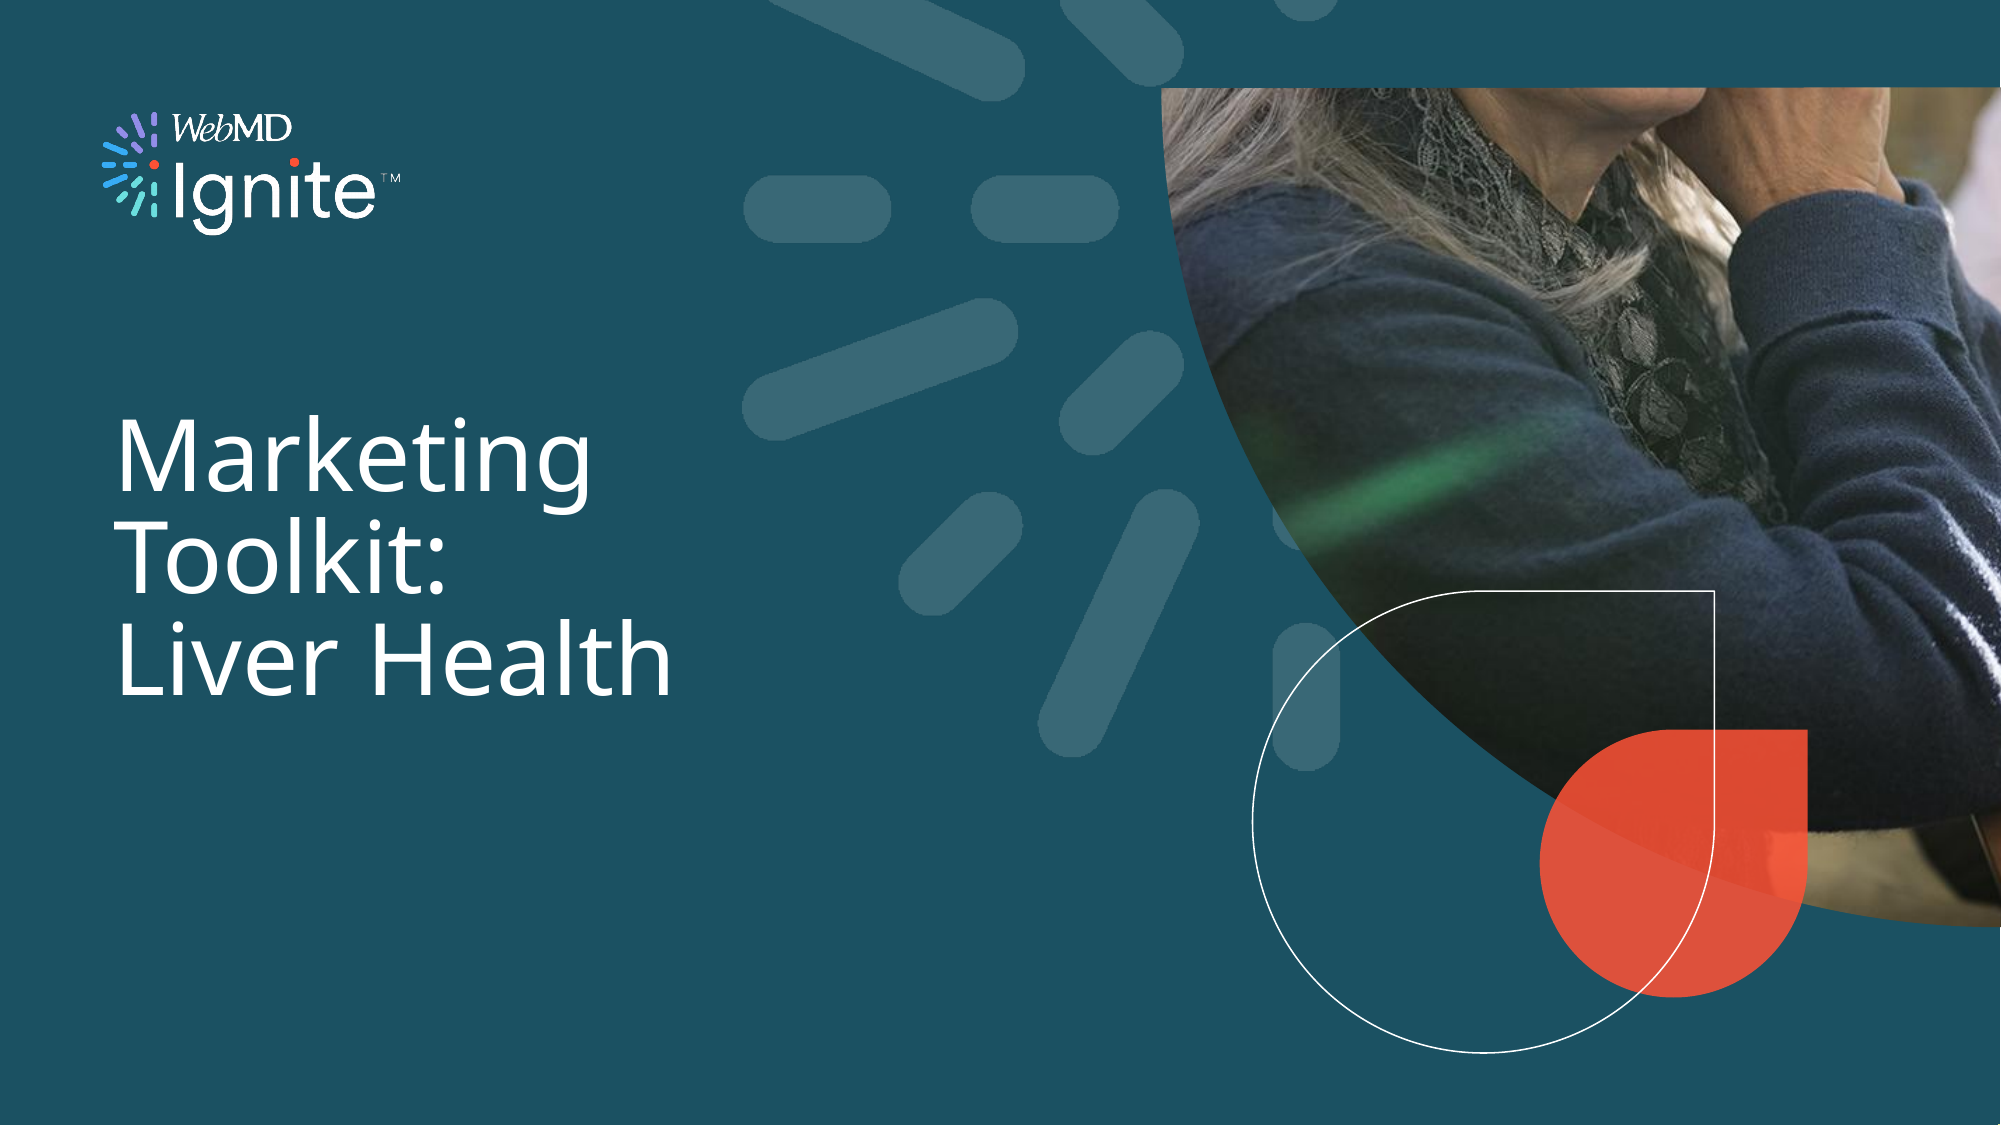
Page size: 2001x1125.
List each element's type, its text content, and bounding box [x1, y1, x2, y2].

picture [742, 0, 2001, 928]
list Marketing Toolkit: Liver Health [89, 253, 825, 872]
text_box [1252, 590, 1808, 1054]
picture [62, 82, 431, 258]
